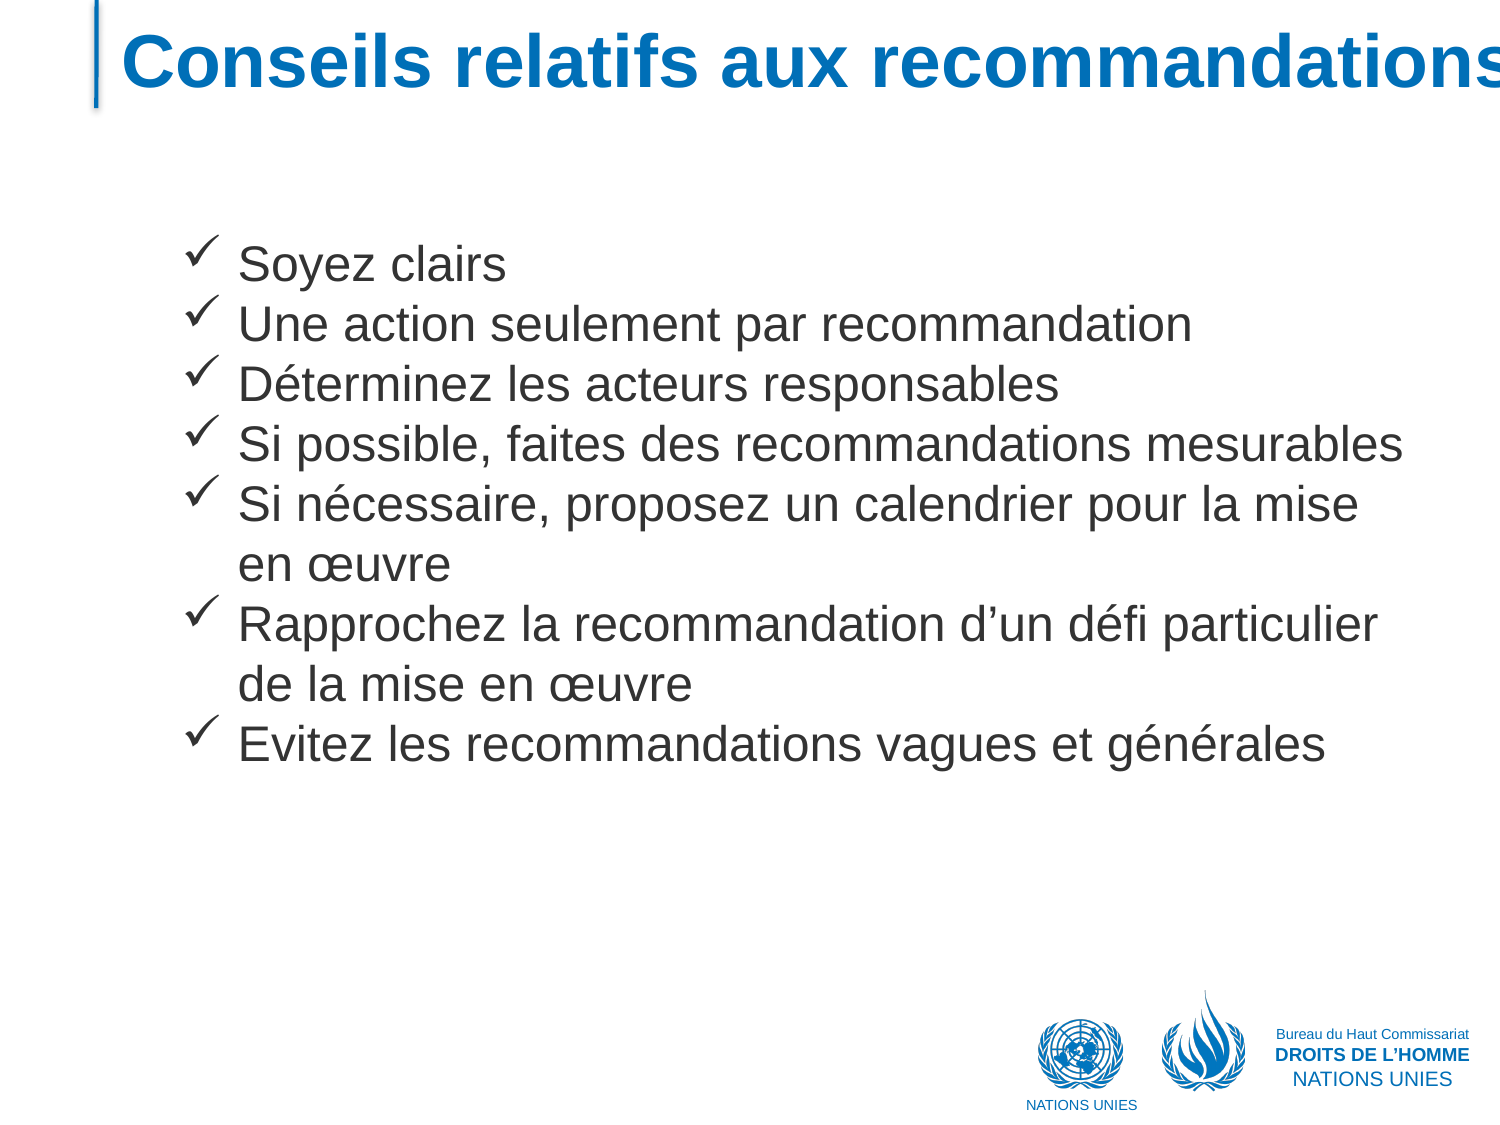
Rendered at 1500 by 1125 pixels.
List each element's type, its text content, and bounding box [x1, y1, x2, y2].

picture [1037, 990, 1457, 1107]
text_box Soyez clairs Une action seulement par recommandation Déterminez les acteurs responsables Si possible, faites des recommandations mesurables Si nécessaire, proposez un calendrier pour la mise en œuvre Rapprochez la recommandation d’un défi particulier de la mise en œuvre Evitez les recommandations vagues et générales [166, 223, 1438, 1001]
text_box NATIONS UNIES [980, 1088, 1184, 1121]
title Conseils relatifs aux recommandations [90, 4, 1500, 184]
text_box Bureau du Haut Commissariat DROITS DE L’HOMME NATIONS UNIES [1245, 1017, 1500, 1098]
